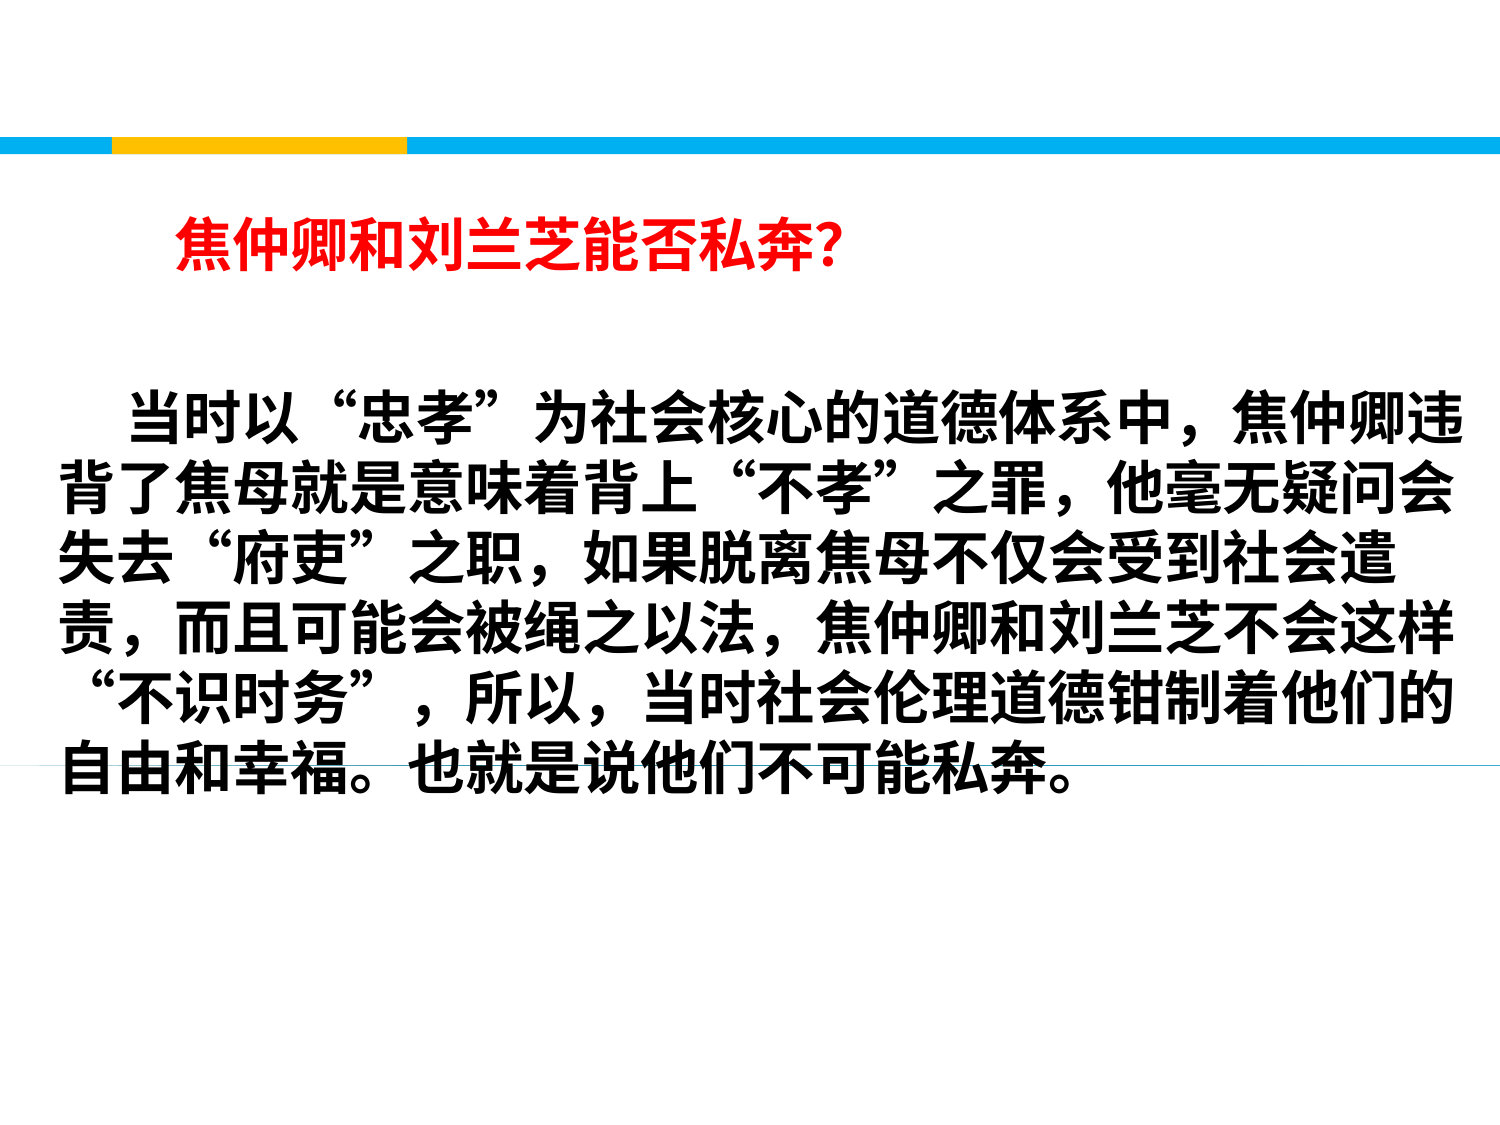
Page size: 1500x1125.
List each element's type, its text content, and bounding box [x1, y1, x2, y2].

text_box [408, 137, 1500, 155]
text_box [0, 137, 111, 155]
text_box [111, 137, 408, 155]
text_box 当时以“忠孝”为社会核心的道德体系中，焦仲卿违背了焦母就是意味着背上“不孝”之罪，他毫无疑问会失去“府吏”之职，如果脱离焦母不仅会受到社会遣责，而且可能会被绳之以法，焦仲卿和刘兰芝不会这样“不识时务”，所以，当时社会伦理道德钳制着他们的自由和幸福。也就是说他们不可能私奔。 [43, 373, 1496, 809]
text_box 焦仲卿和刘兰芝能否私奔？ [159, 200, 963, 285]
